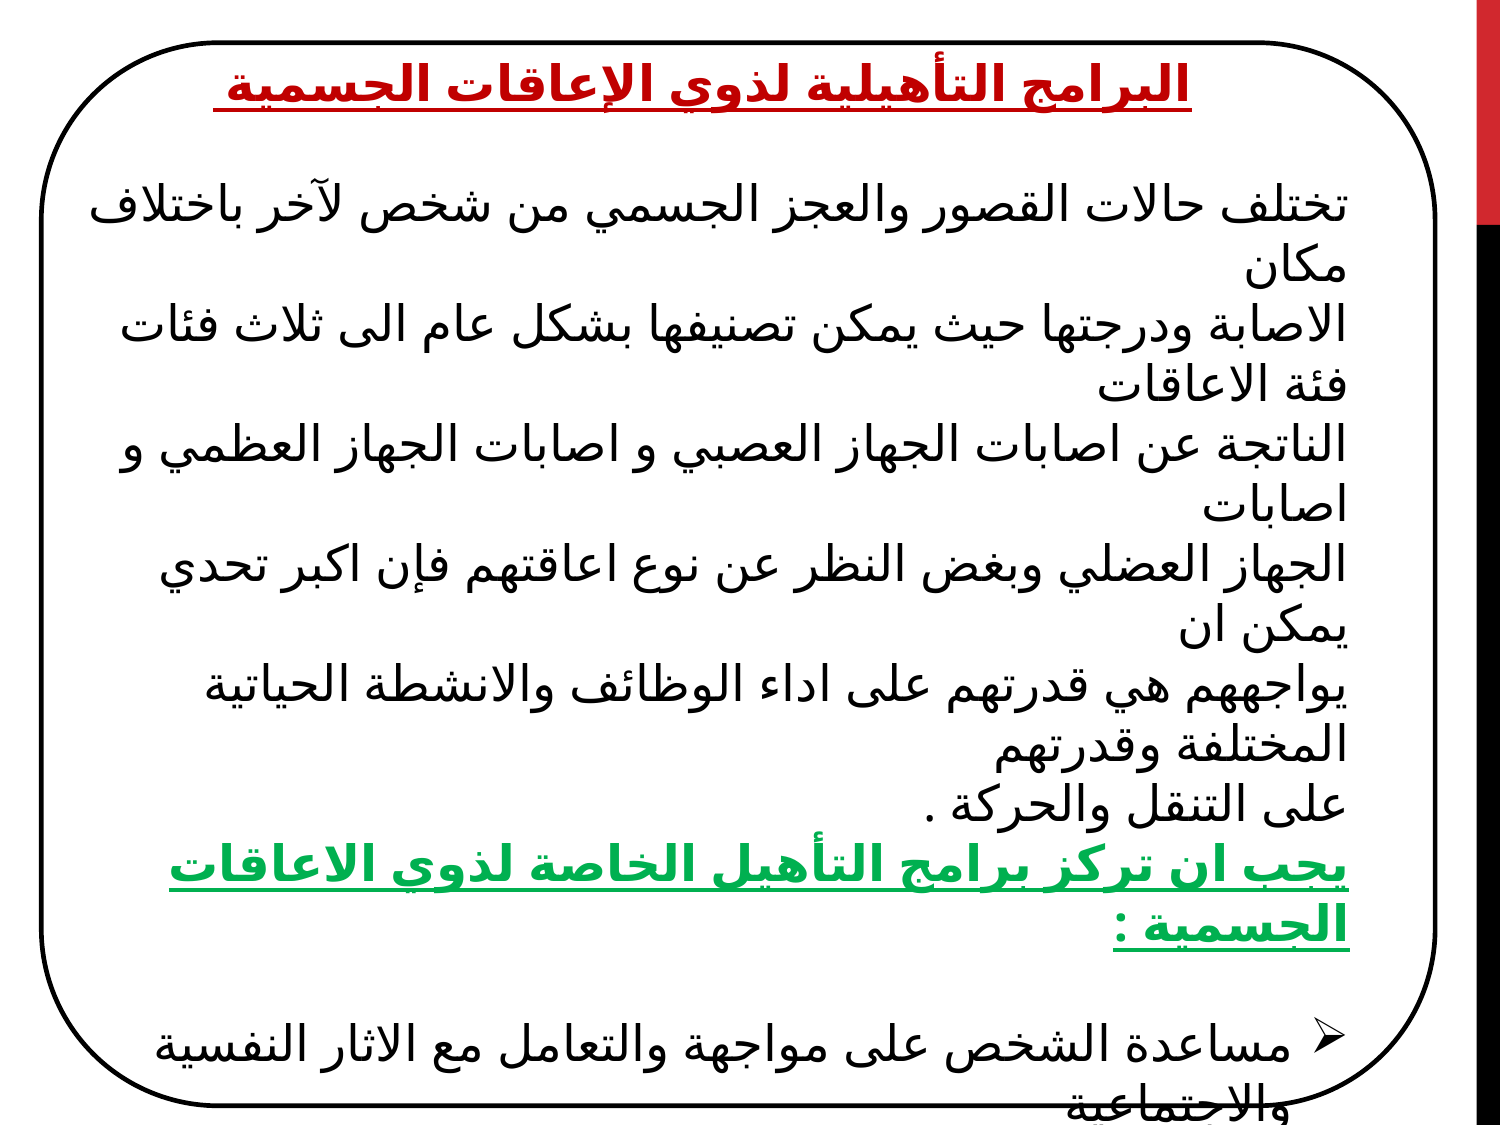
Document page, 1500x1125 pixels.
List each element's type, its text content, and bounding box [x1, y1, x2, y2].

text_box [1365, 75, 1438, 1073]
text_box [182, 40, 1294, 44]
text_box البرامج التأهيلية لذوي الإعاقات الجسمية تختلف حالات القصور والعجز الجسمي من شخص لآخر باختلاف مكان الاصابة ودرجتها حيث يمكن تصنيفها بشكل عام الى ثلاث فئات فئة الاعاقات الناتجة عن اصابات الجهاز العصبي و اصابات الجهاز العظمي و اصابات الجهاز العضلي وبغض النظر عن نوع اعاقتهم فإن اكبر تحدي يمكن ان يواجههم هي قدرتهم على اداء الوظائف والانشطة الحياتية المختلفة وقدرتهم على التنقل والحركة . يجب ان تركز برامج التأهيل الخاصة لذوي الاعاقات الجسمية : مساعدة الشخص على مواجهة والتعامل مع الاثار النفسية والاجتماعية السلبية . مساعدة الشخص على اداء المهارات الحركية ومهارات التنقل . تمكين من اداء مهنة ملائمة لحالة العجز . مساعدة الشخص على الاندماج في المجتمع . تمكين الشخص من التعلم في اقل البيئات تقييدا والى اعلى مراحل التعليم . [41, 44, 1365, 1125]
